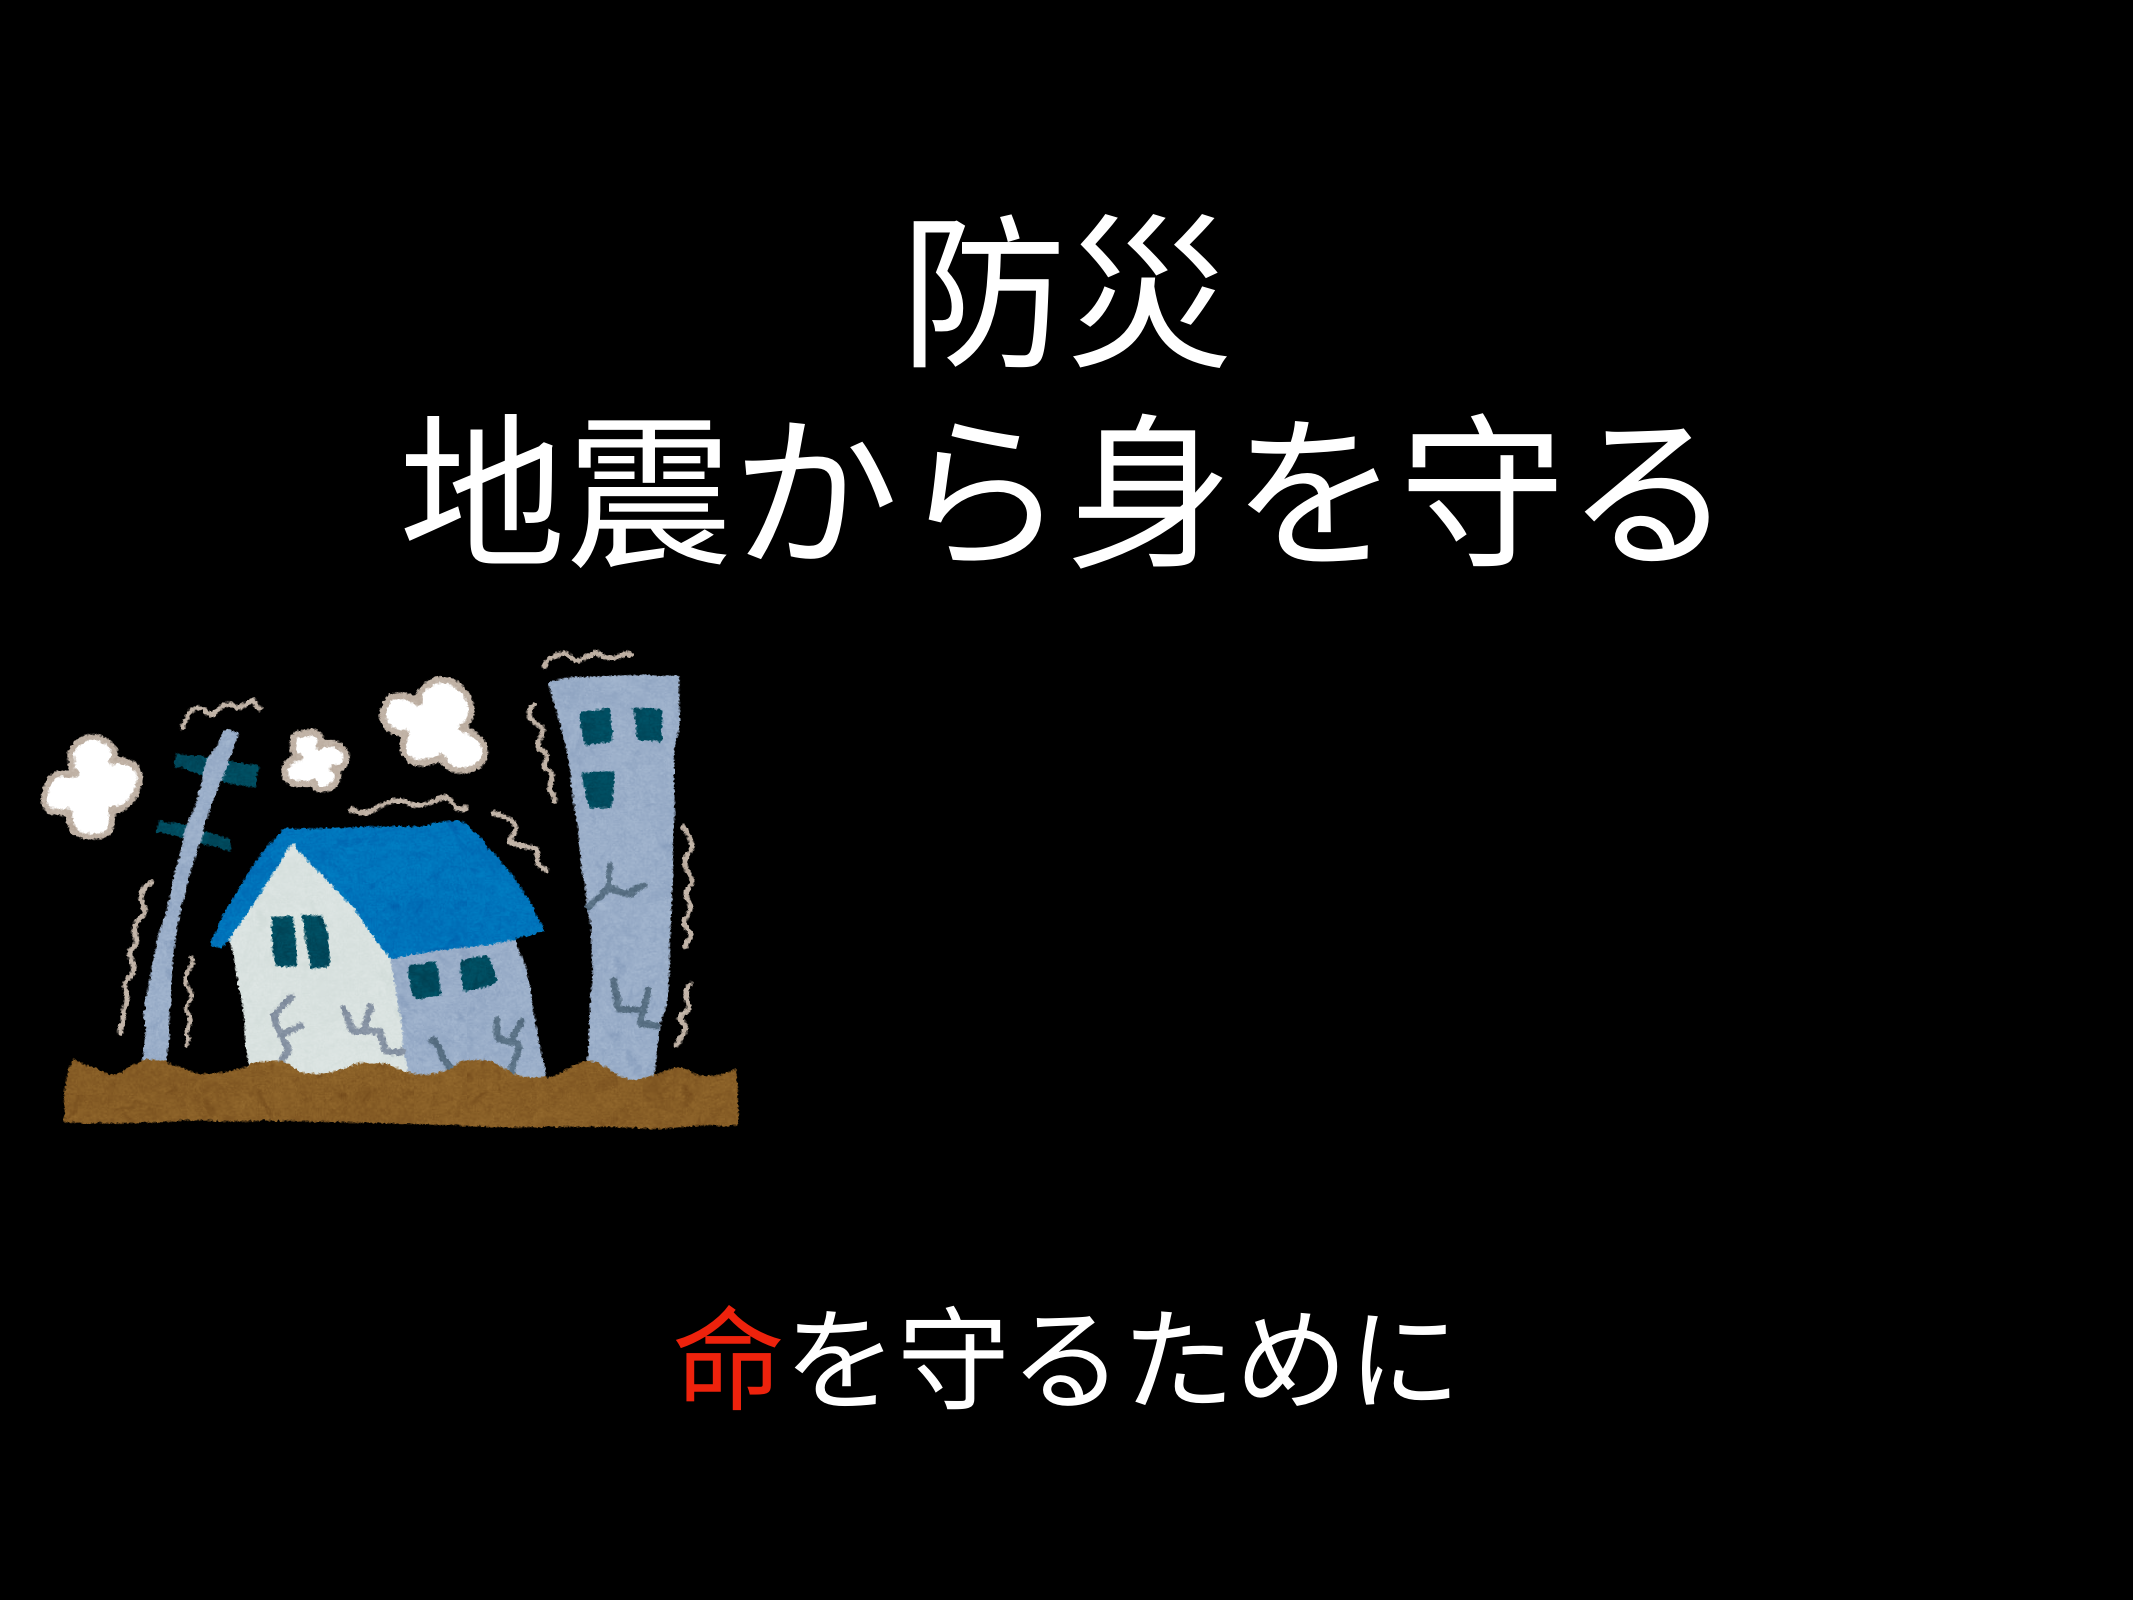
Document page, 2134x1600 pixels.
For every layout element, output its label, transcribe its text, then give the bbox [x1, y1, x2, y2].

subtitle 命を守るために [207, 1279, 1926, 1466]
title 防災 地震から身を守る [207, 53, 1926, 597]
picture [30, 627, 752, 1141]
